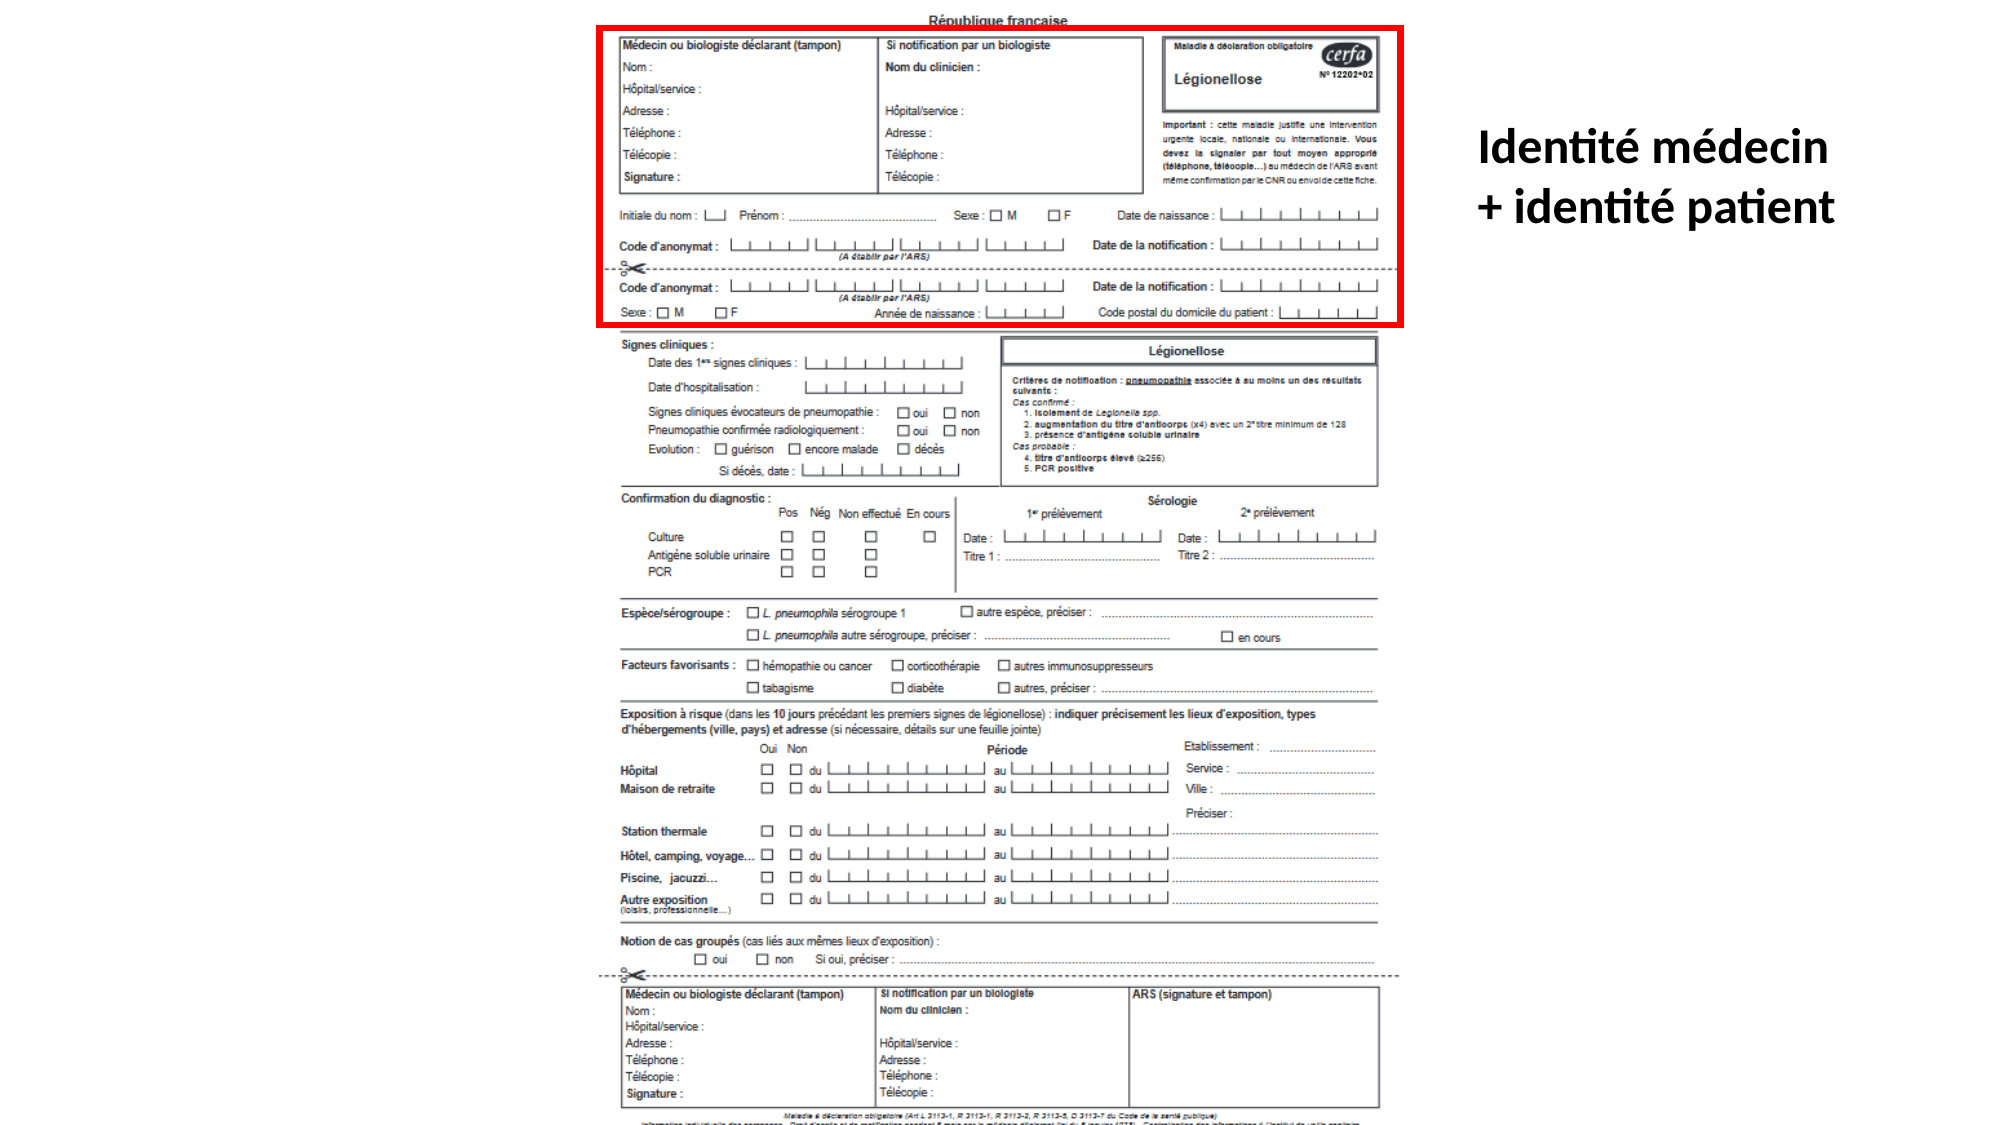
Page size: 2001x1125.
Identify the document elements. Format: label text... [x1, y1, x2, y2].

picture [599, 0, 1401, 1125]
text_box Identité médecin + identité patient [1462, 106, 1851, 242]
